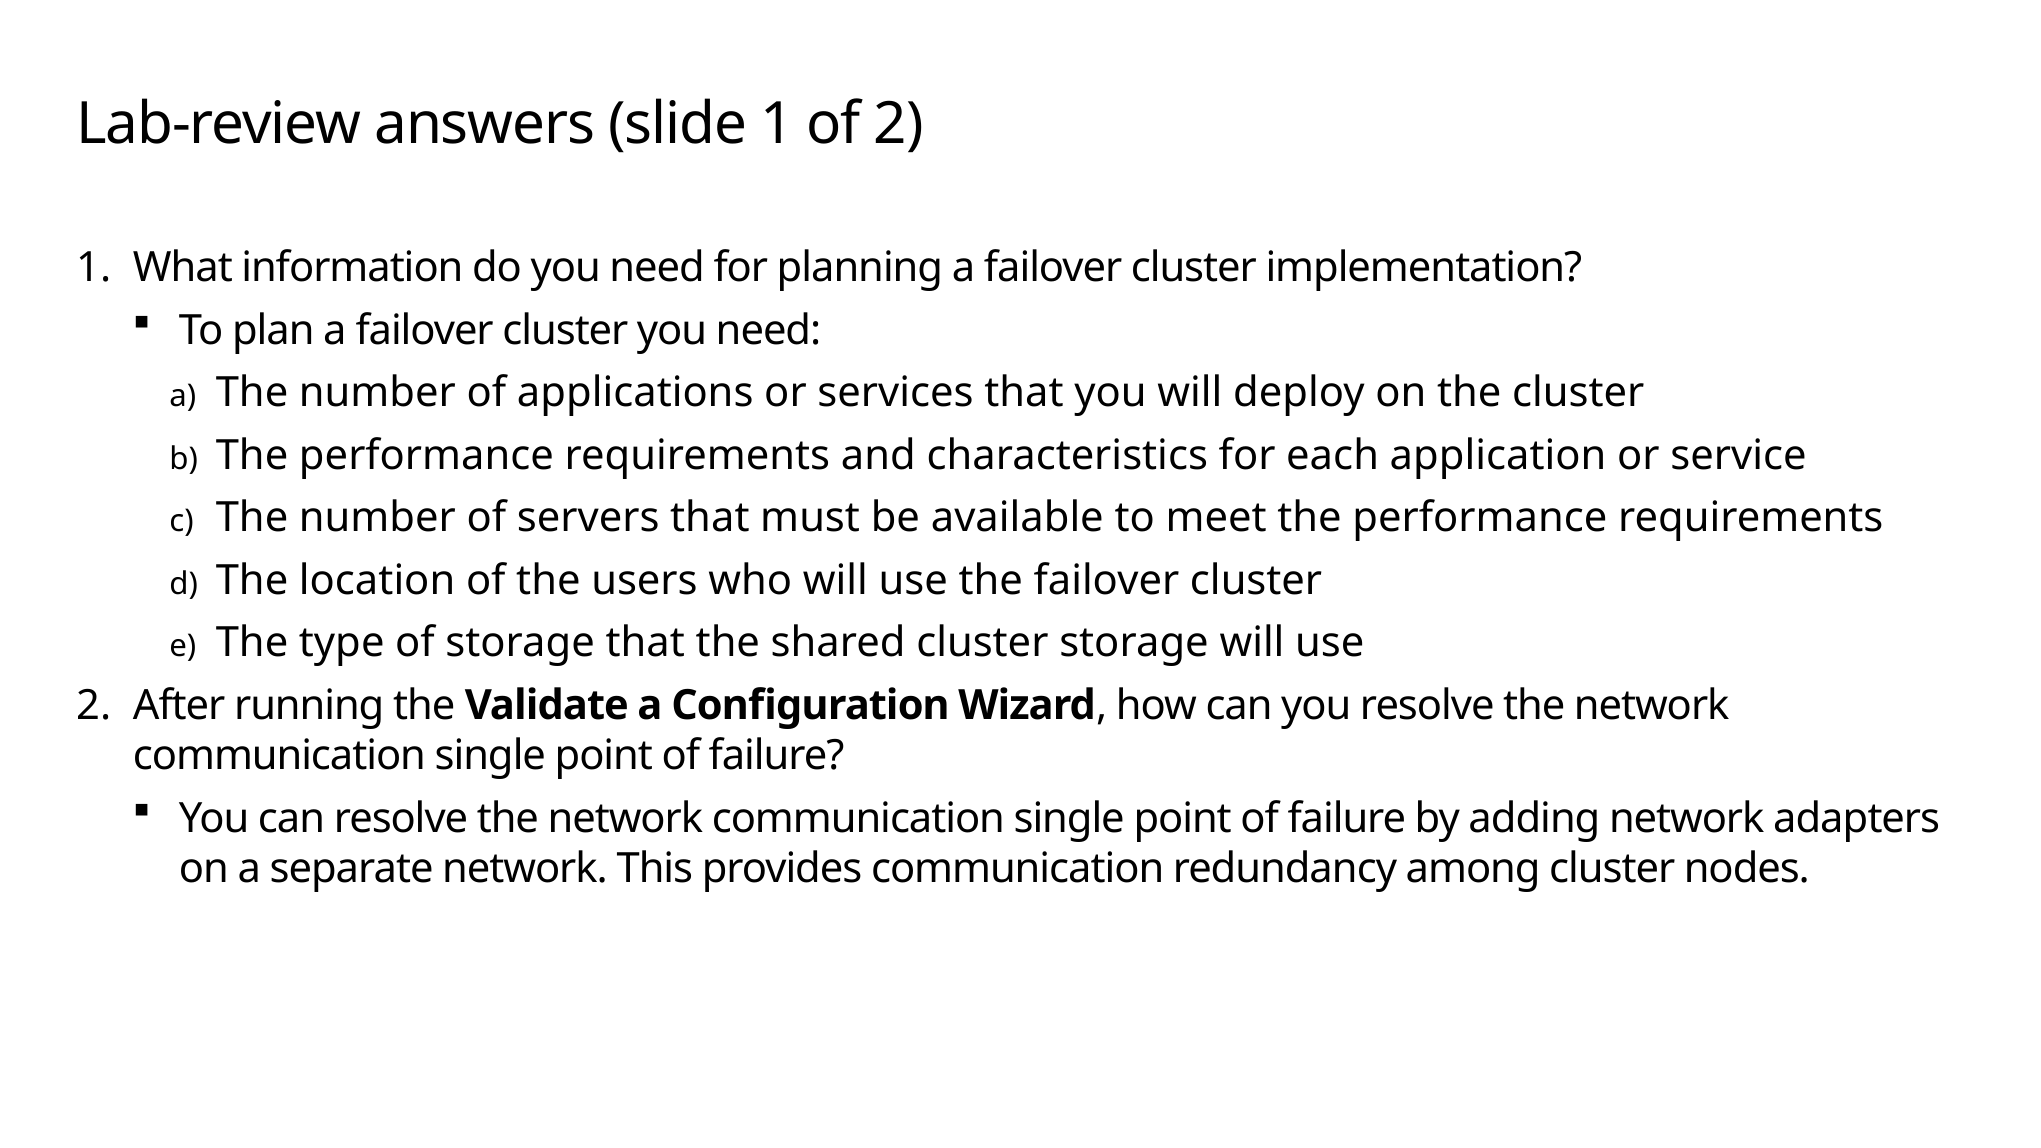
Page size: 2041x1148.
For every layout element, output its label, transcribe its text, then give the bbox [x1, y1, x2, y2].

title Lab-review answers (slide 1 of 2) [76, 93, 1968, 161]
list What information do you need for planning a failover cluster implementation? To plan a failover cluster you need: The number of applications or services that you will deploy on the cluster The performance requirements and characteristics for each application or service The number of servers that must be available to meet the performance requirements The location of the users who will use the failover cluster The type of storage that the shared cluster storage will use After running the Validate a Configuration Wizard, how can you resolve the network communication single point of failure? You can resolve the network communication single point of failure by adding network adapters on a separate network. This provides communication redundancy among cluster nodes. [76, 240, 1956, 1074]
